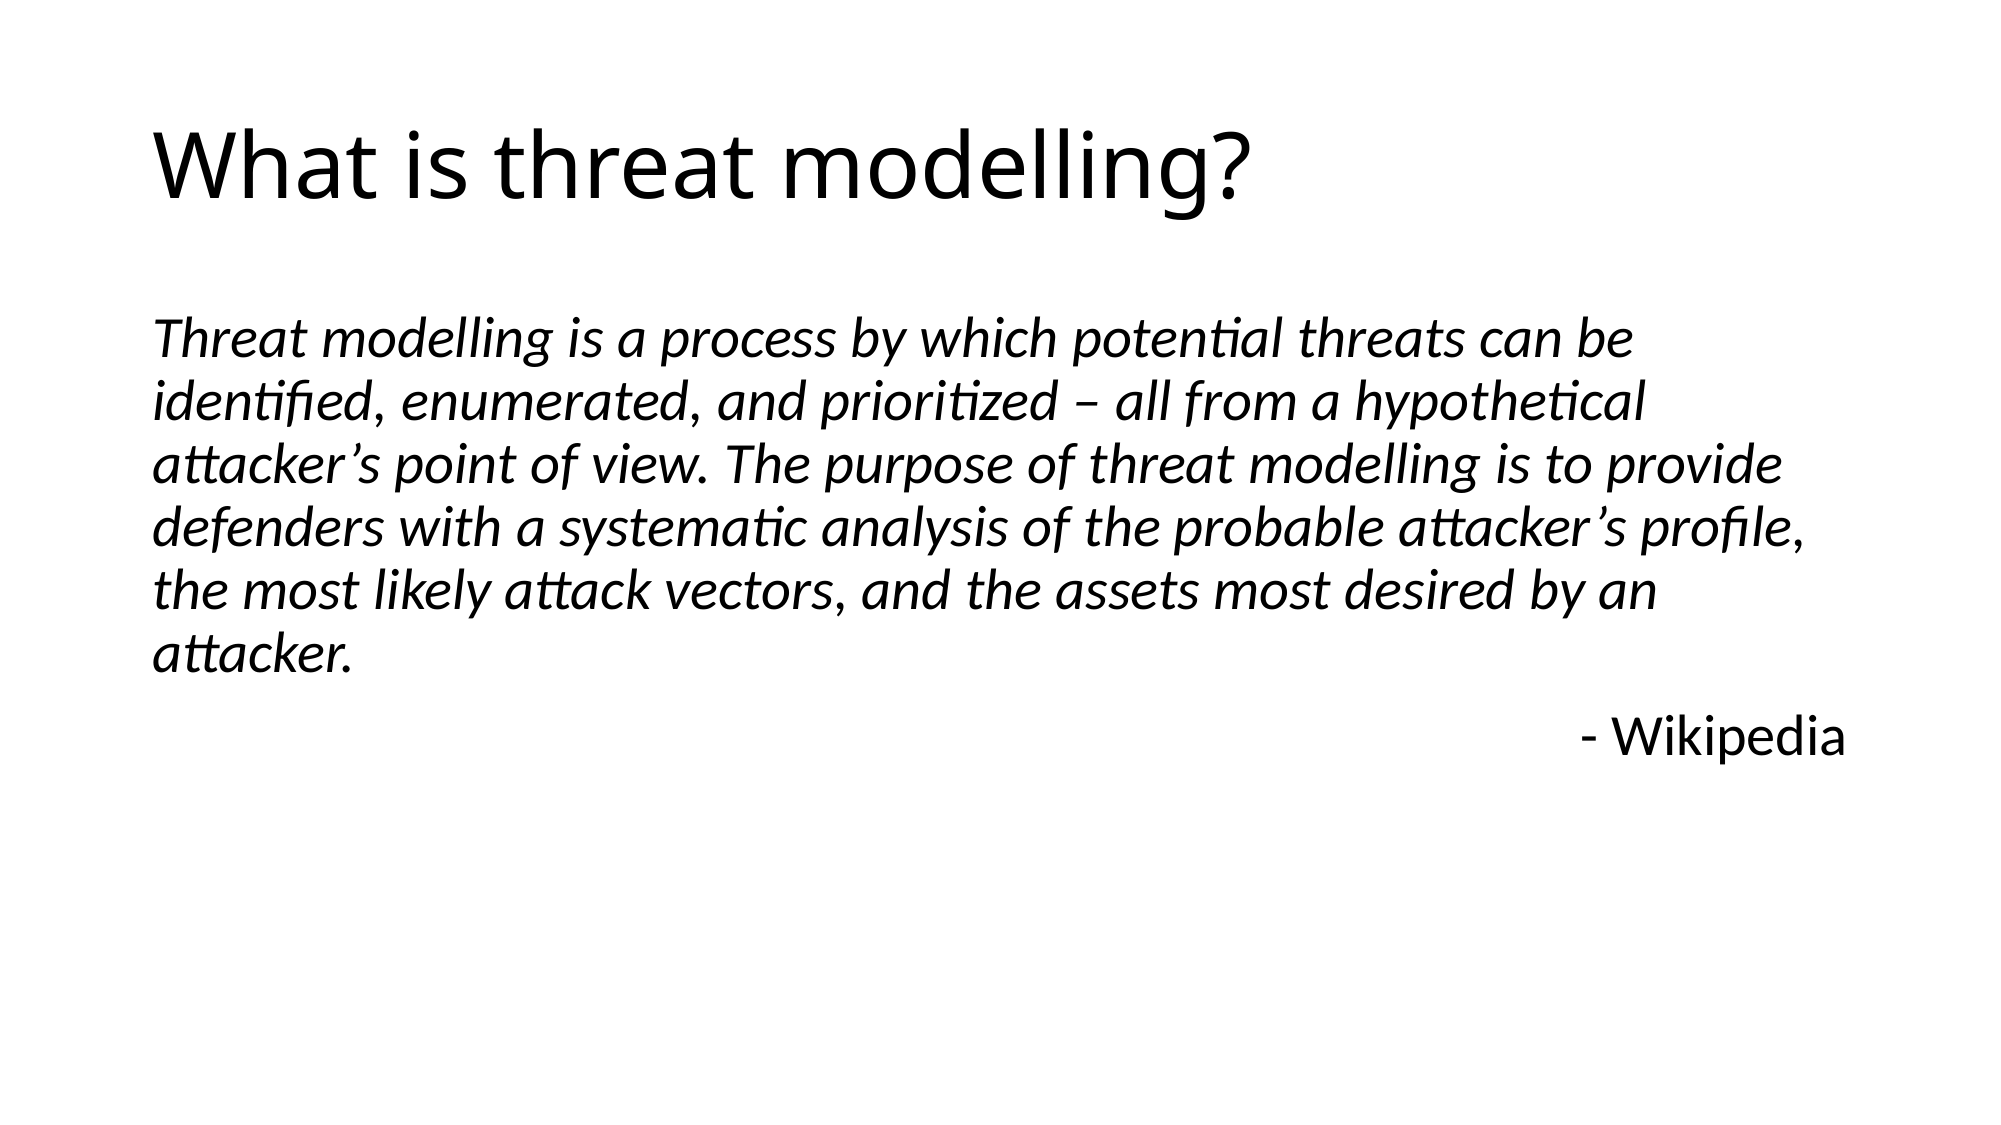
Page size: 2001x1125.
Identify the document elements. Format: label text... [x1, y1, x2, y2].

title What is threat modelling? [137, 59, 1863, 278]
list Threat modelling is a process by which potential threats can be identified, enumerated, and prioritized – all from a hypothetical attacker’s point of view. The purpose of threat modelling is to provide defenders with a systematic analysis of the probable attacker’s profile, the most likely attack vectors, and the assets most desired by an attacker. - Wikipedia [137, 299, 1863, 1014]
